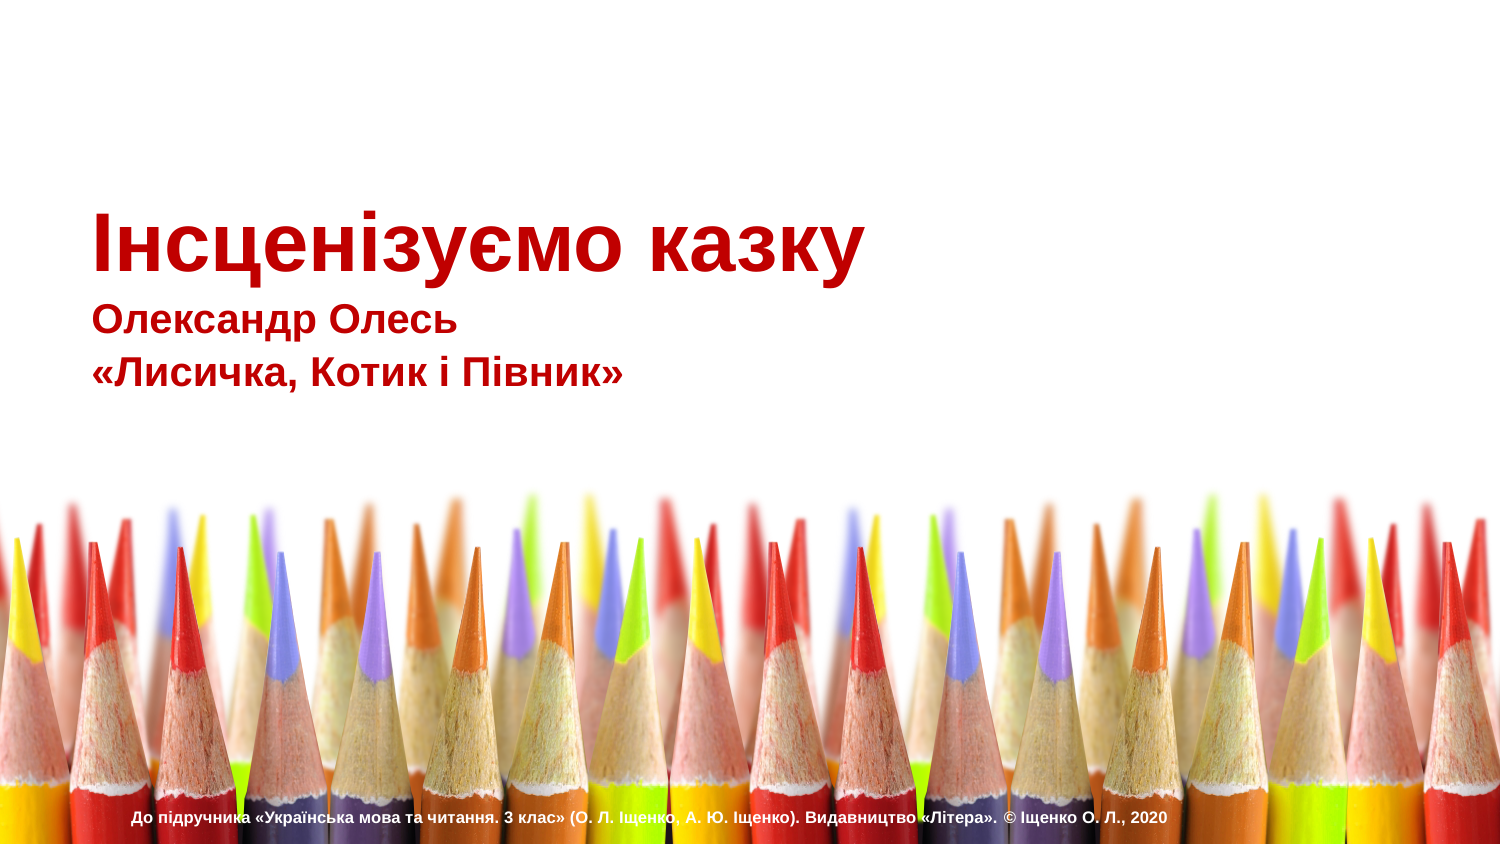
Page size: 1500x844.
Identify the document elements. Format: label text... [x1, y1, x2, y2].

text_box До підручника «Українська мова та читання. 3 клас» (О. Л. Іщенко, А. Ю. Іщенко). Видавництво «Літера». © Іщенко О. Л., 2020 [0, 799, 1400, 844]
text_box Інсценізуємо казку Олександр Олесь «Лисичка, Котик і Півник» [76, 173, 1388, 403]
picture [0, 484, 1500, 844]
